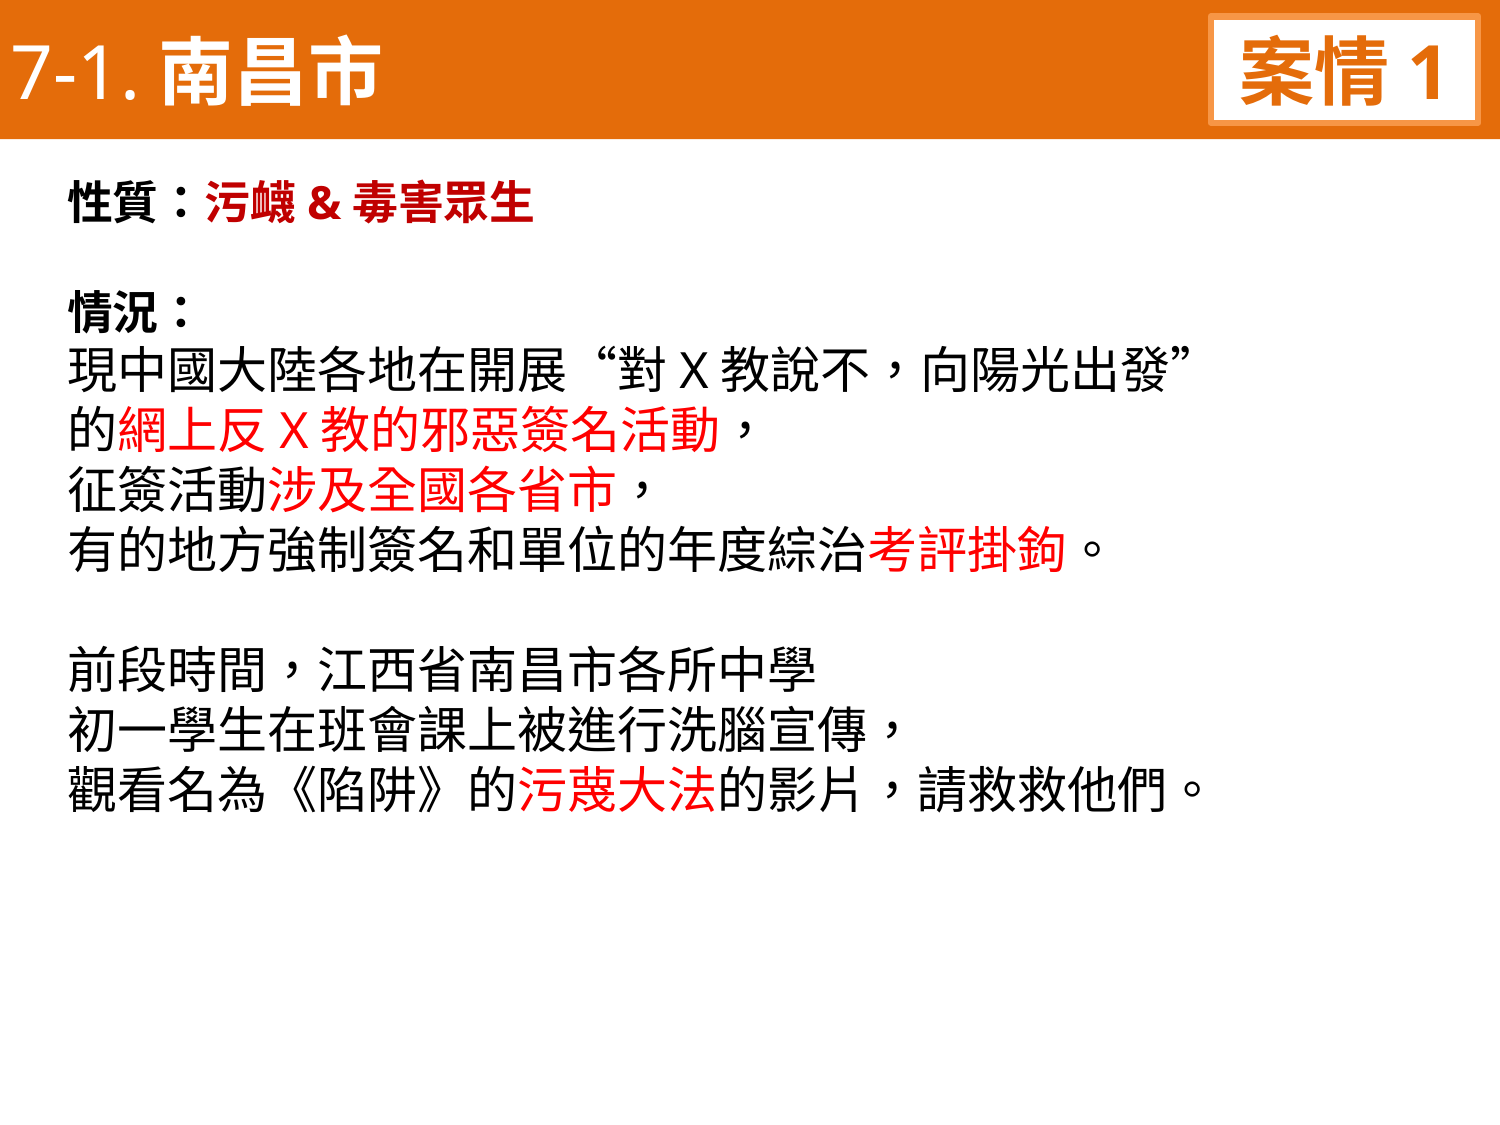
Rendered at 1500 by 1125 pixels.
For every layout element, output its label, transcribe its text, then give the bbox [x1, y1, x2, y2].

text_box 性質：污衊&毒害眾生 情況： 現中國大陸各地在開展“對X教說不，向陽光出發” 的網上反X教的邪惡簽名活動， 征簽活動涉及全國各省市， 有的地方強制簽名和單位的年度綜治考評掛鉤。 前段時間，江西省南昌市各所中學 初一學生在班會課上被進行洗腦宣傳， 觀看名為《陷阱》的污蔑大法的影片，請救救他們。 [59, 166, 1440, 826]
text_box [37, 149, 1479, 980]
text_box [0, 0, 1500, 140]
